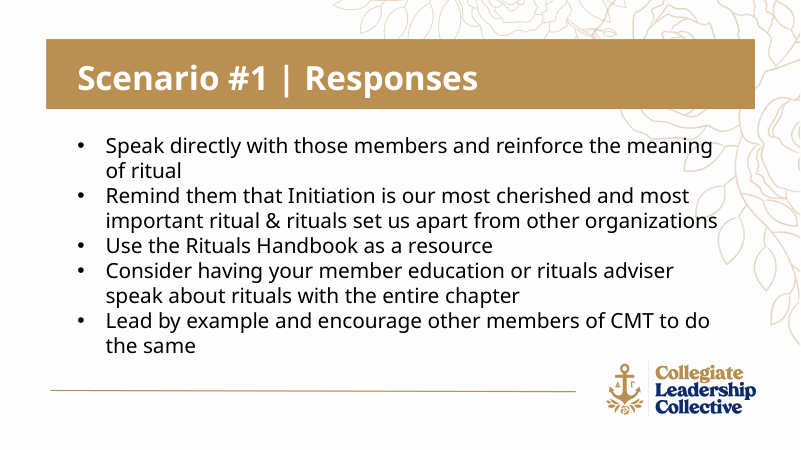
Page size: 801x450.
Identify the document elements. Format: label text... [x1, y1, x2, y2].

picture [0, 0, 801, 450]
list Scenario #1 | Responses [62, 50, 738, 100]
list Speak directly with those members and reinforce the meaning of ritual Remind them that Initiation is our most cherished and most important ritual & rituals set us apart from other organizations Use the Rituals Handbook as a resource Consider having your member education or rituals adviser speak about rituals with the entire chapter Lead by example and encourage other members of CMT to do the same [62, 125, 738, 350]
